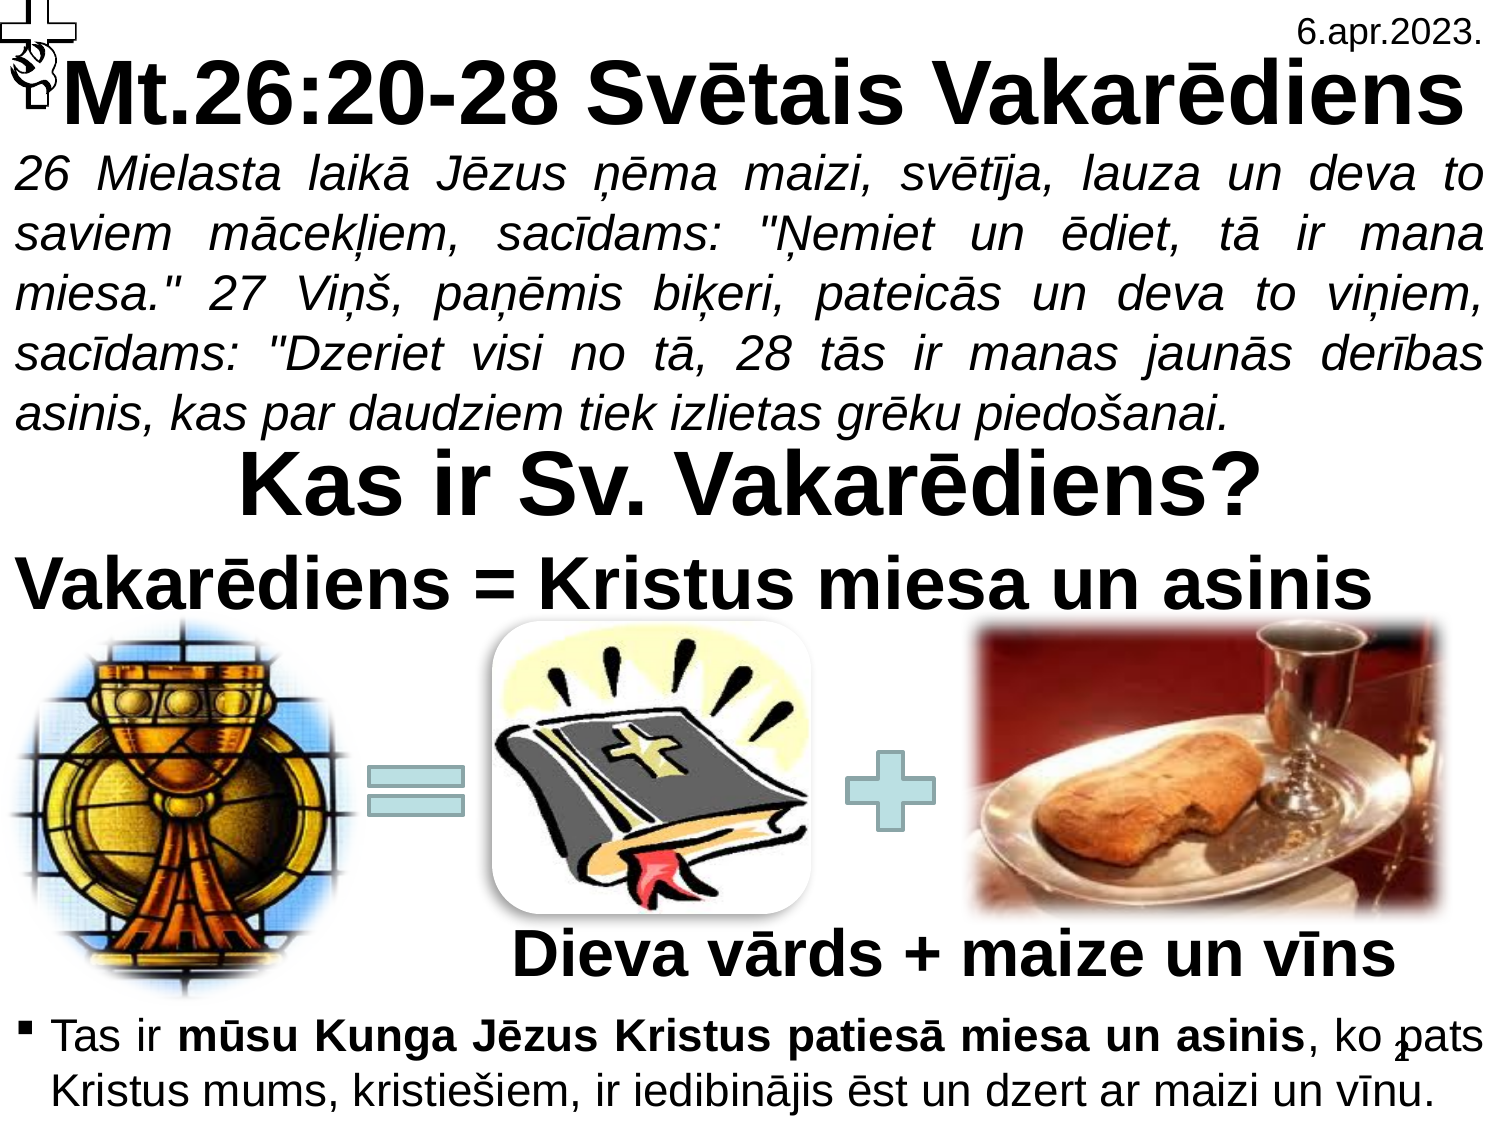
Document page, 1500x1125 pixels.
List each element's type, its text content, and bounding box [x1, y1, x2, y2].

text_box Kas ir Sv. Vakarēdiens? [76, 421, 1427, 527]
text_box [371, 765, 465, 788]
text_box 6.apr.2023. [1281, 0, 1500, 60]
picture [491, 620, 812, 915]
text_box Vakarēdiens = Kristus miesa un asinis [0, 527, 1500, 633]
text_box [371, 794, 465, 817]
title Mt.26:20-28 Svētais Vakarēdiens [29, 0, 1500, 132]
text_box Dieva vārds + maize un vīns [496, 902, 1414, 997]
picture [0, 609, 367, 1007]
picture [0, 0, 77, 110]
text_box [845, 750, 936, 832]
text_box Tas ir mūsu Kunga Jēzus Kristus patiesā miesa un asinis, ko pats Kristus mums, kristiešiem, ir iedibinājis ēst un dzert ar maizi un vīnu. [0, 998, 1500, 1124]
picture [960, 609, 1454, 926]
text_box 26 Mielasta laikā Jēzus ņēma maizi, svētīja, lauza un deva to saviem mācekļiem, sacīdams: "Ņemiet un ēdiet, tā ir mana miesa." 27 Viņš, paņēmis biķeri, pateicās un deva to viņiem, sacīdams: "Dzeriet visi no tā, 28 tās ir manas jaunās derības asinis, kas par daudziem tiek izlietas grēku piedošanai. [0, 132, 1500, 448]
